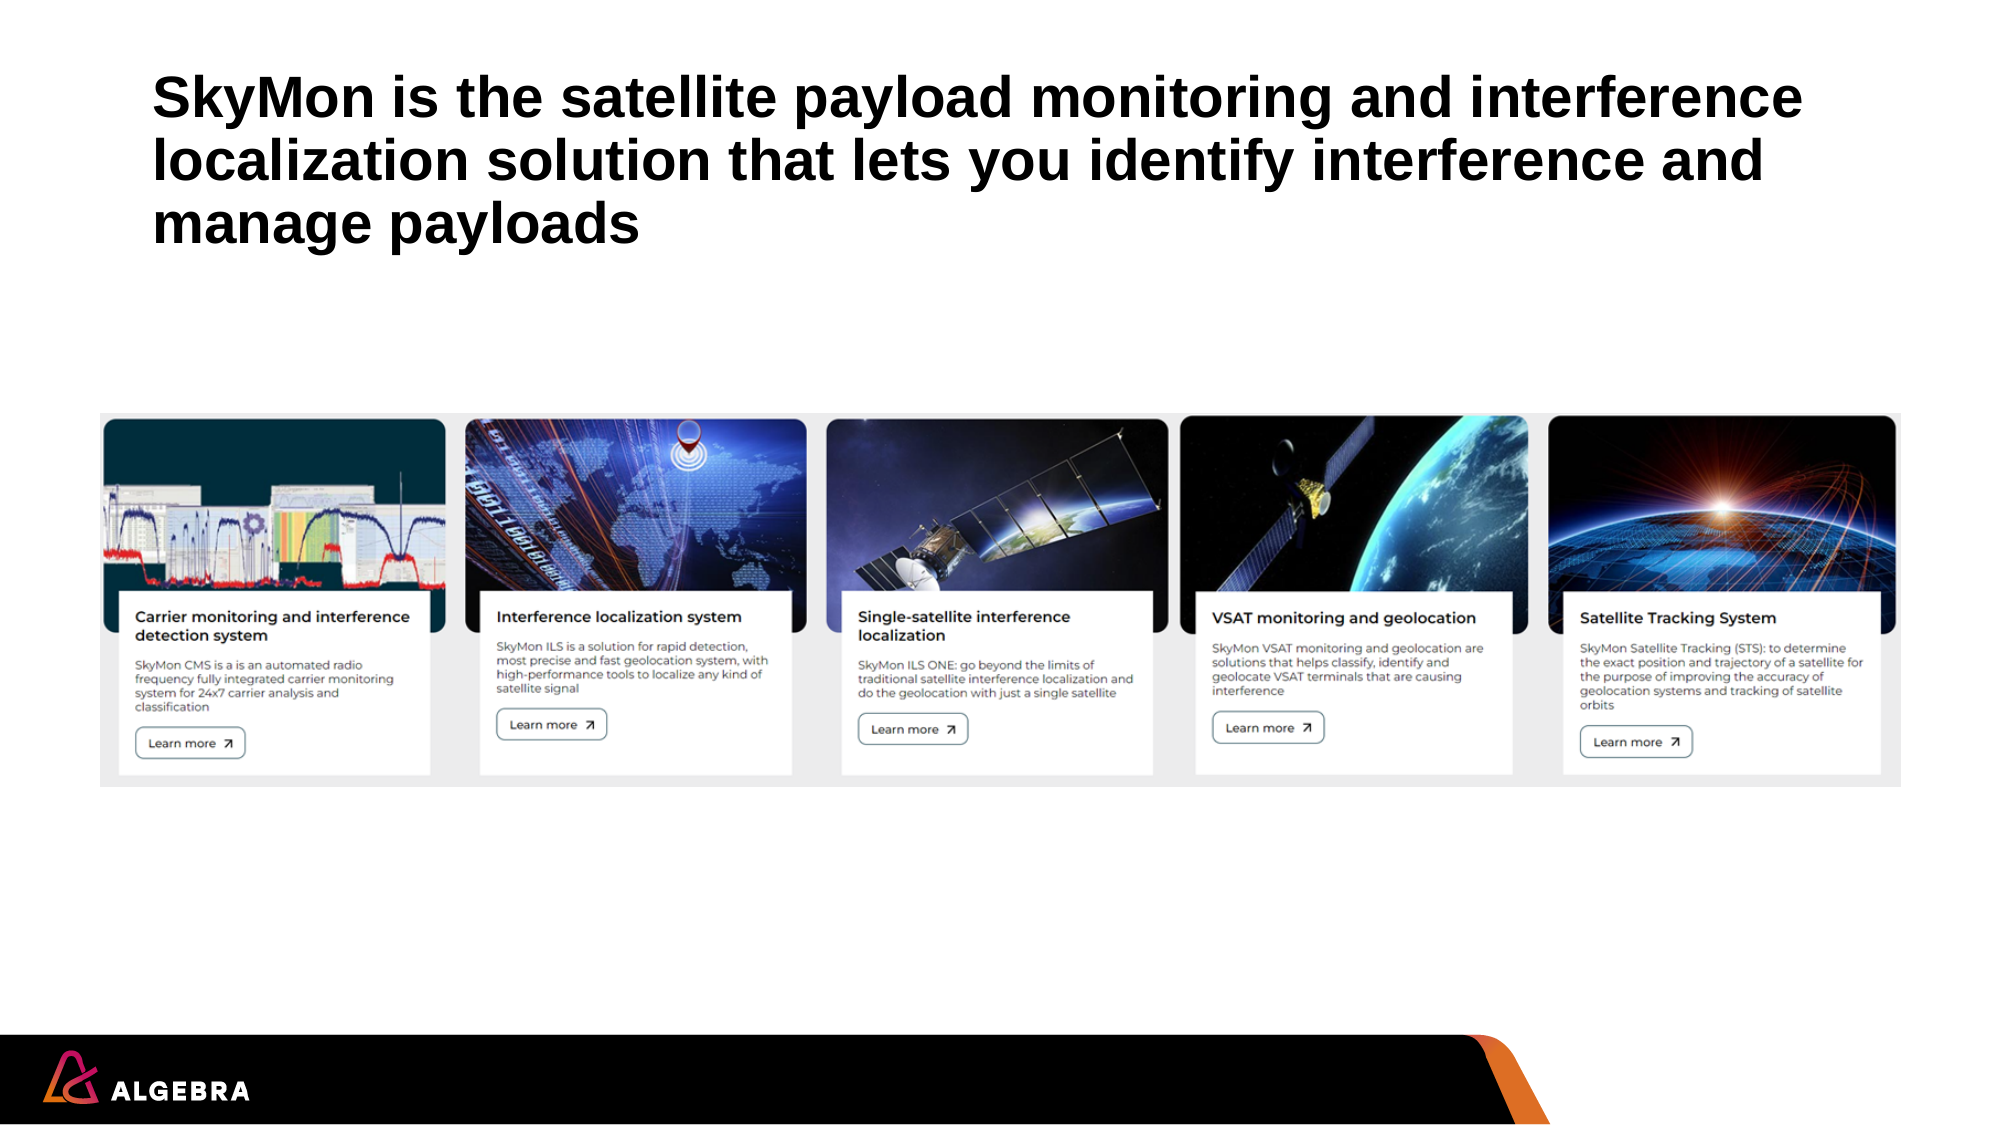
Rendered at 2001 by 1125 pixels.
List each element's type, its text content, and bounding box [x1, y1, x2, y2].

picture [0, 1034, 1733, 1125]
title SkyMon is the satellite payload monitoring and interference localization solution that lets you identify interference and manage payloads [137, 59, 1863, 278]
picture [100, 413, 1901, 787]
